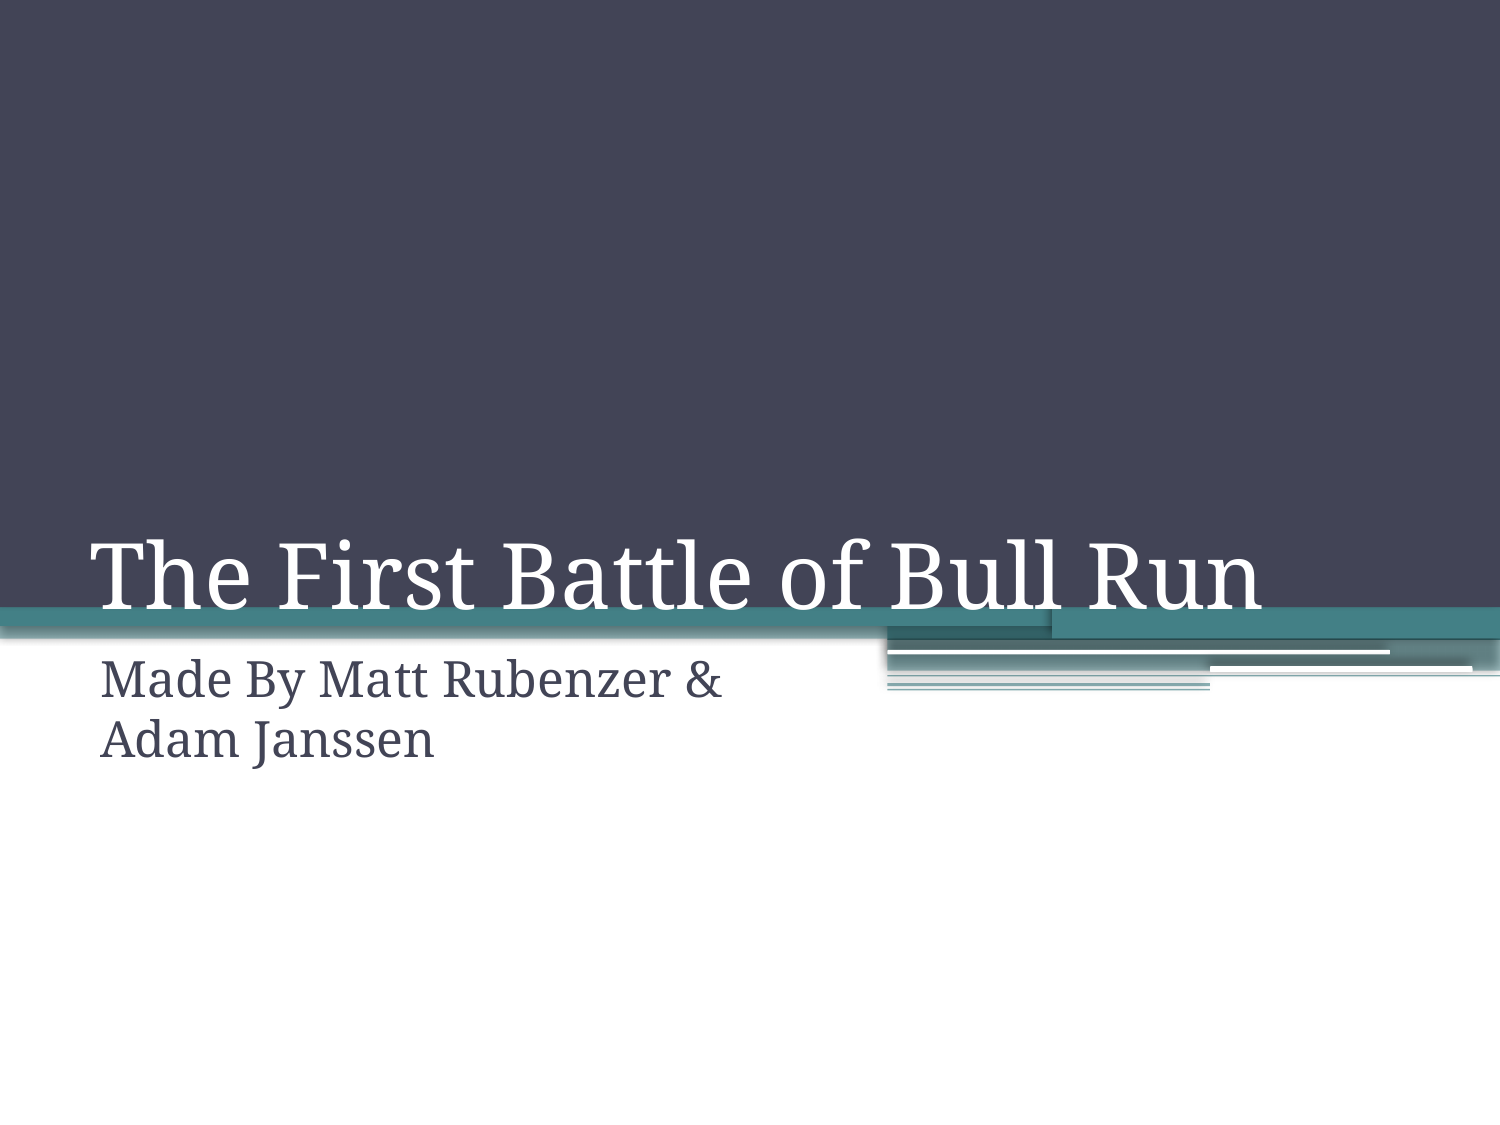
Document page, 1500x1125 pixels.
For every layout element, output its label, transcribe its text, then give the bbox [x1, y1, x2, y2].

subtitle Made By Matt Rubenzer & Adam Janssen [75, 639, 888, 928]
title The First Battle of Bull Run [75, 394, 1463, 636]
